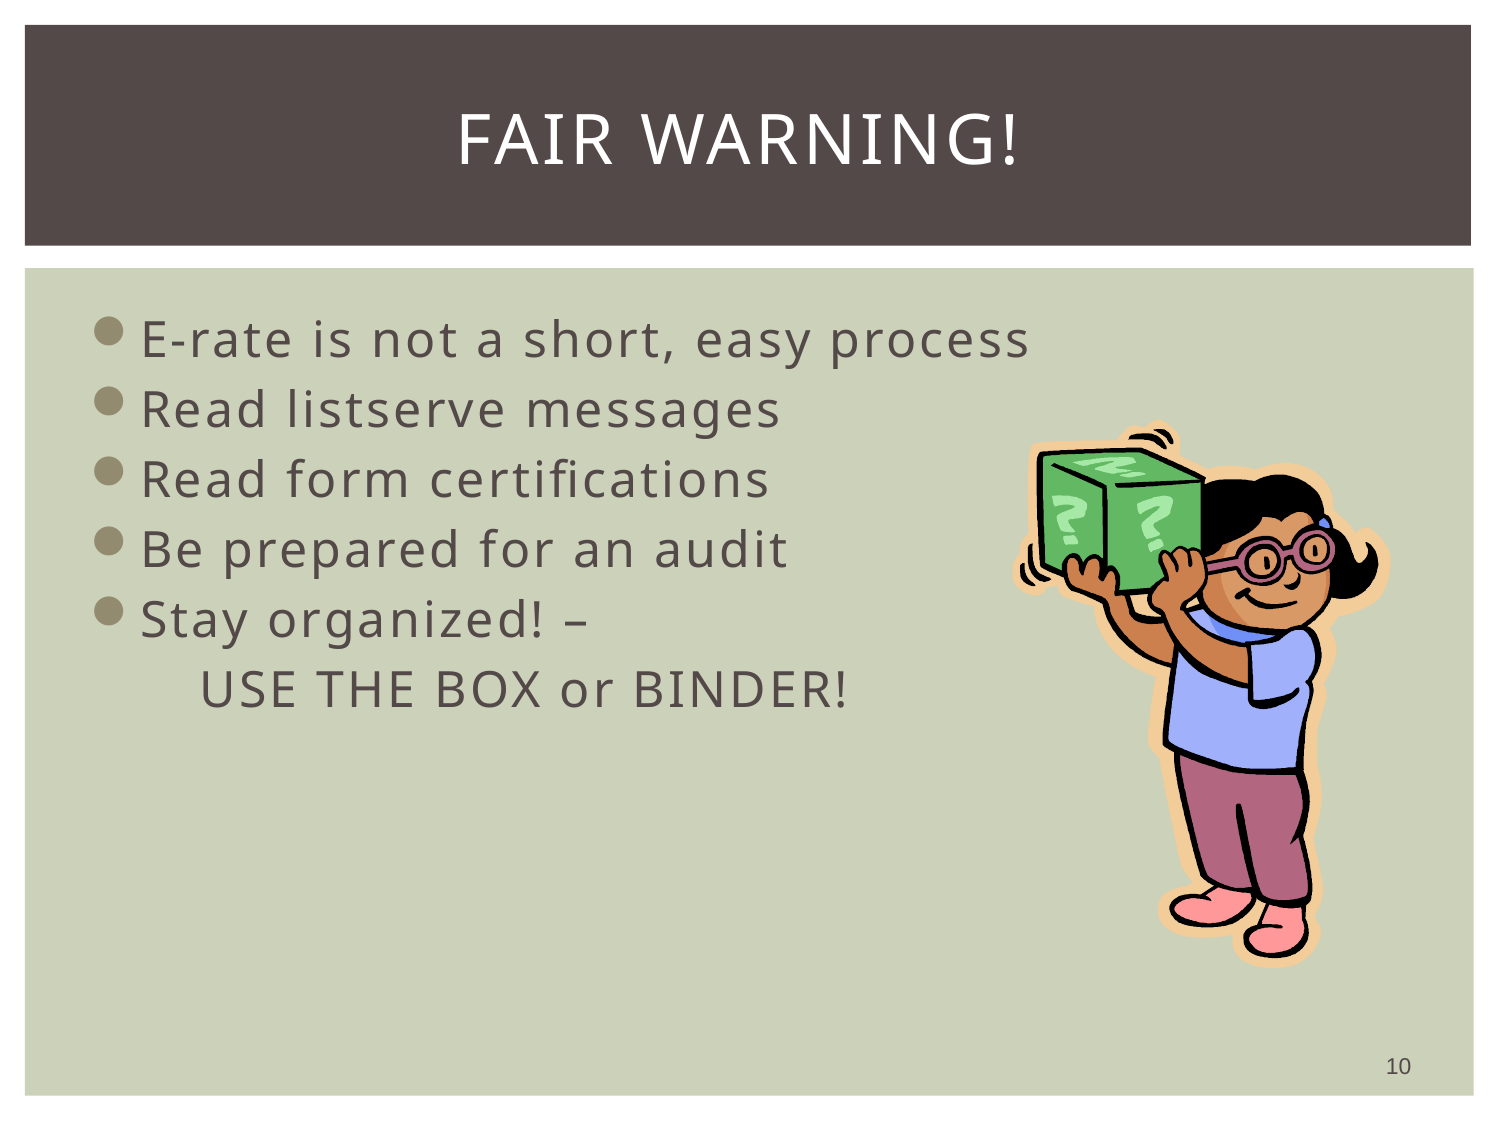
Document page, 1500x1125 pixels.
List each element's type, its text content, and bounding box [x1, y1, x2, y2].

slide_number 10 [1349, 1041, 1448, 1089]
picture [1012, 412, 1398, 976]
text_box [187, 562, 1007, 623]
title Fair Warning! [62, 87, 1413, 187]
list E-rate is not a short, easy process Read listserve messages Read form certifications Be prepared for an audit Stay organized! – USE THE BOX or BINDER! [75, 299, 1500, 1044]
